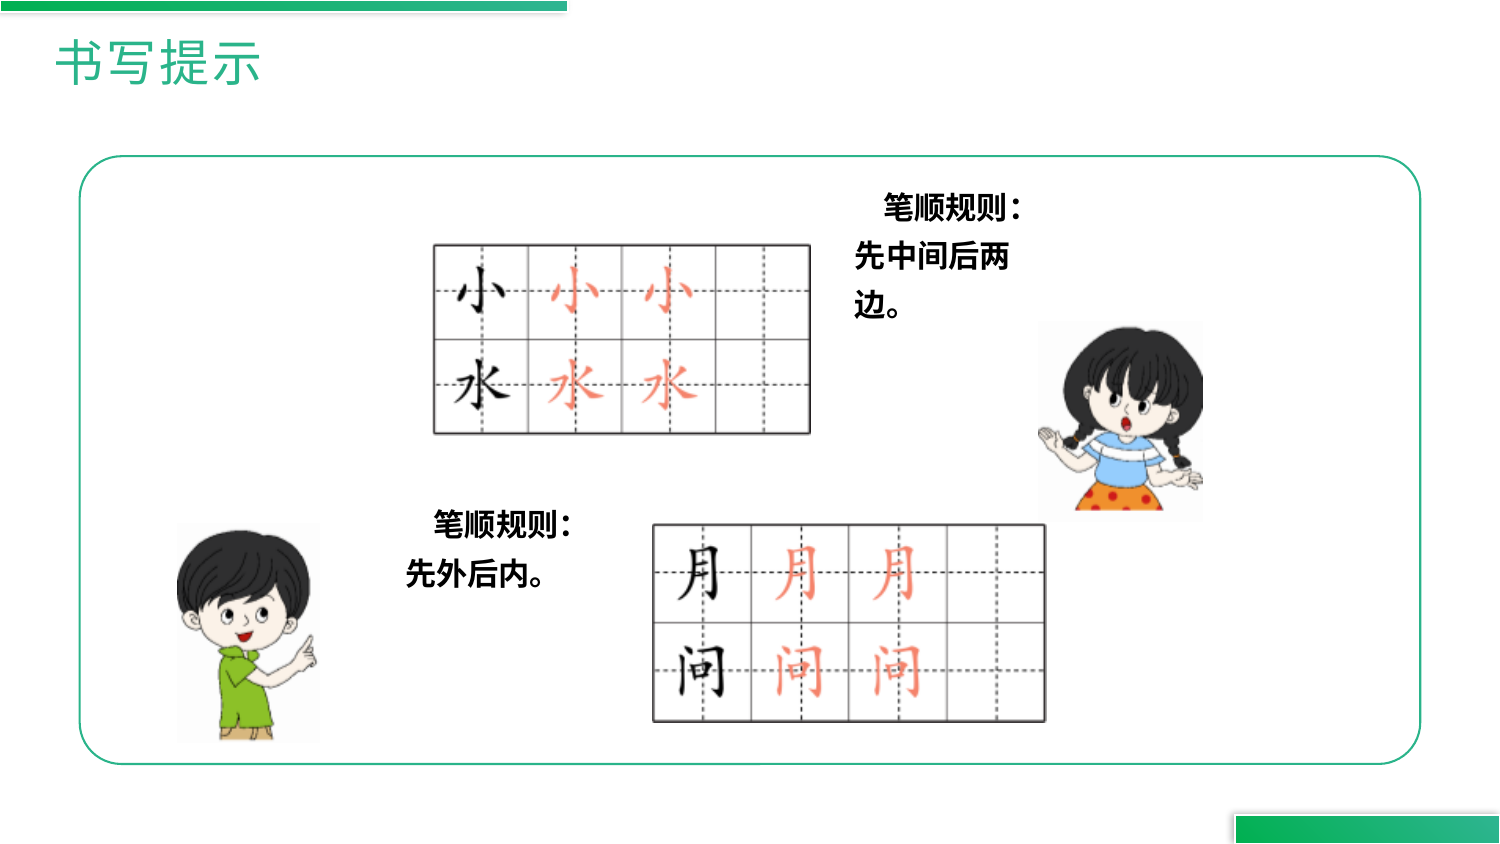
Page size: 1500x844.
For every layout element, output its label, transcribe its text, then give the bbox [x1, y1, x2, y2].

picture [652, 321, 1203, 723]
picture [432, 242, 811, 436]
picture [177, 523, 320, 743]
text_box 笔顺规则：先外后内。 [332, 488, 600, 598]
list 书写提示 [41, 32, 382, 94]
text_box 笔顺规则：先中间后两边。 [836, 180, 1092, 321]
